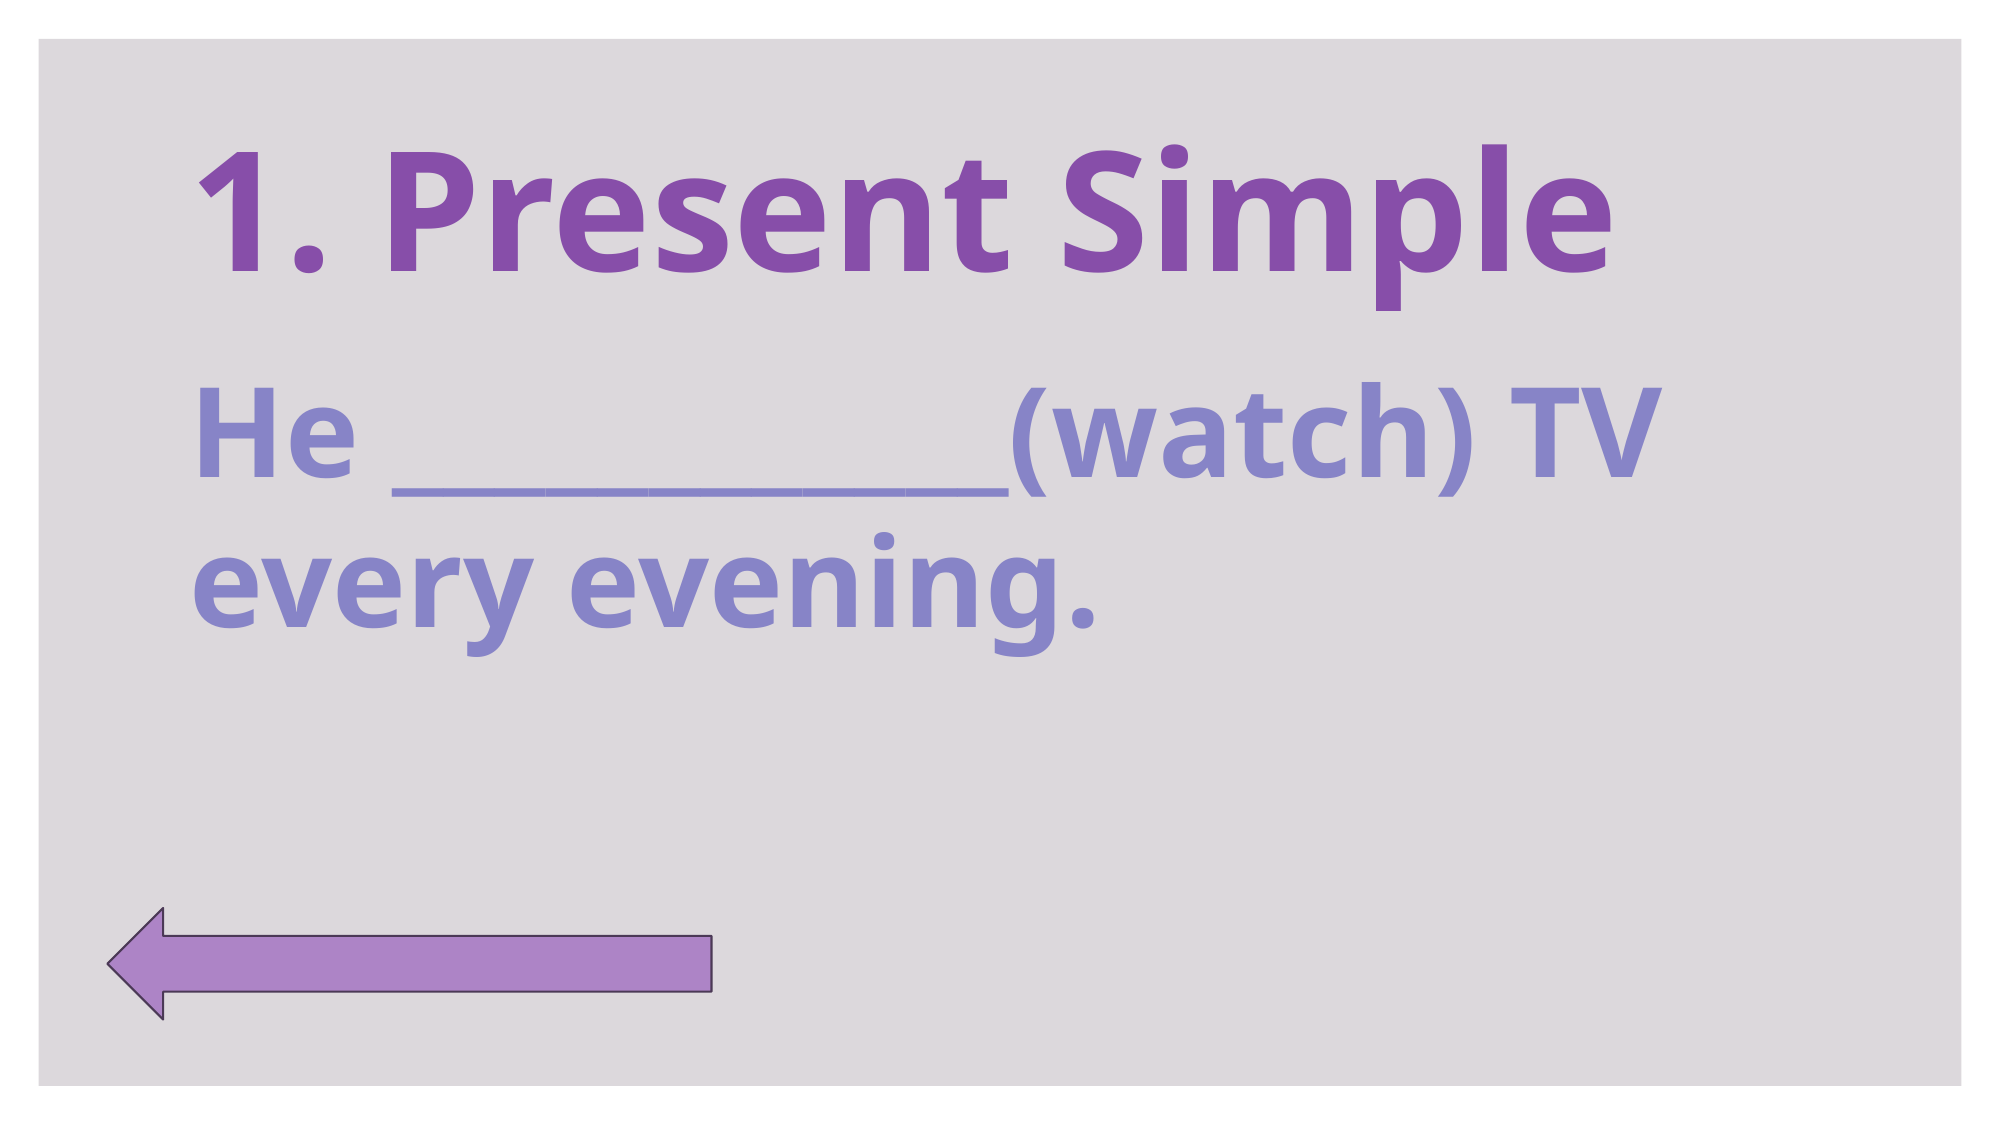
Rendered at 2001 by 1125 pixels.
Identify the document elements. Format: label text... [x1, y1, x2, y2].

list He ____________(watch) TV every evening. [174, 345, 1825, 990]
text_box [106, 907, 713, 1021]
title 1. Present Simple [174, 105, 1825, 331]
